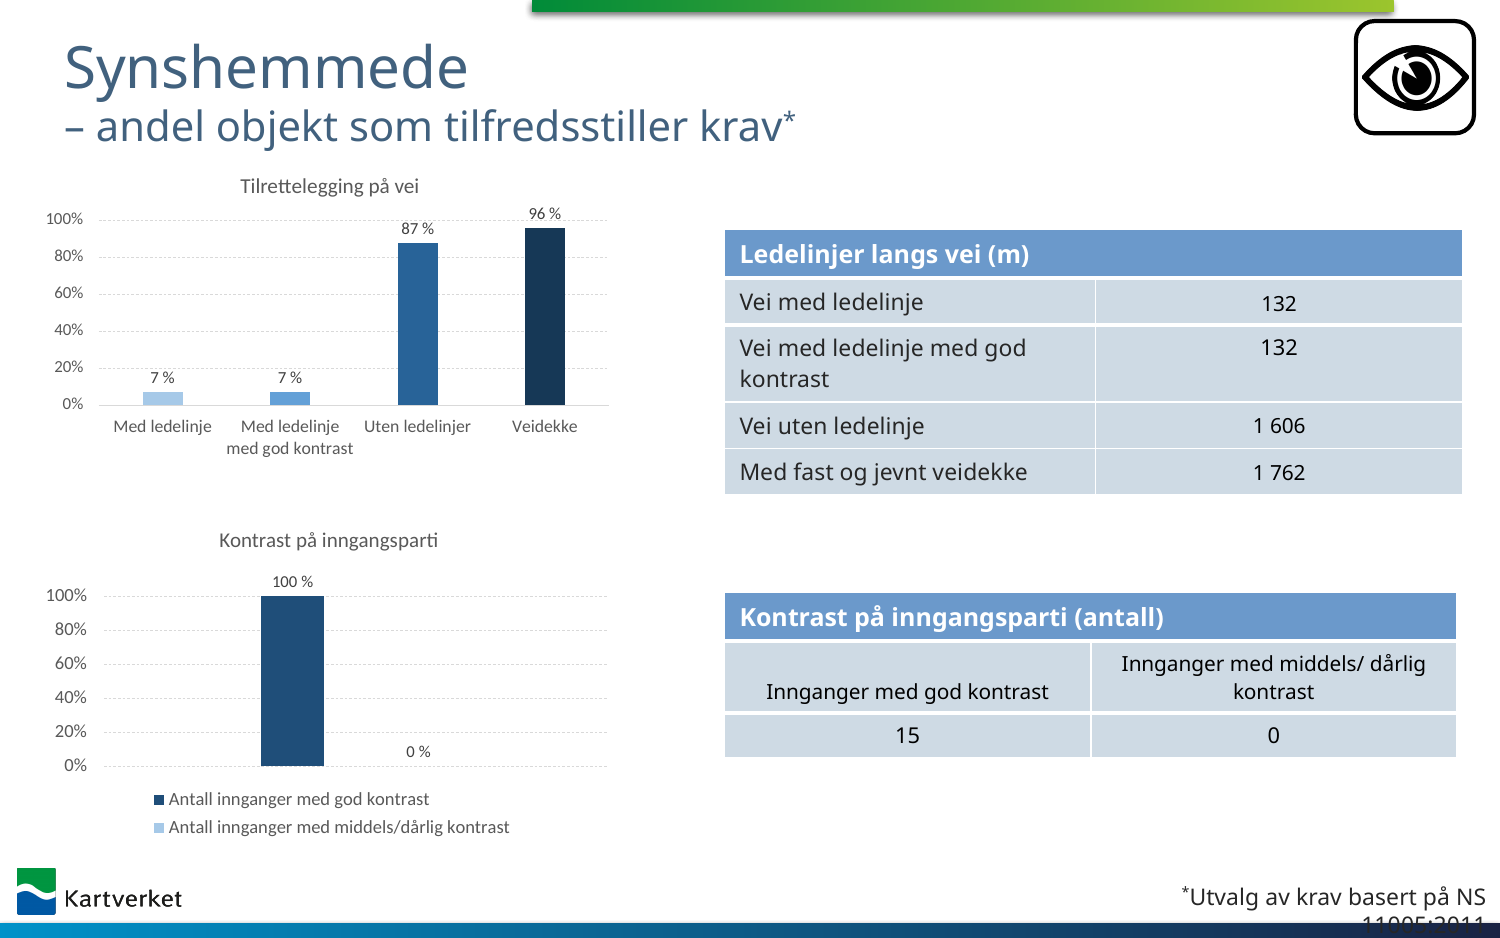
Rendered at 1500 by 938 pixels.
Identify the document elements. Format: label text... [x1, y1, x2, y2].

table_cell Innganger med god kontrast [725, 643, 1090, 711]
table_cell Innganger med middels/ dårlig kontrast [1092, 643, 1456, 711]
table_cell 15 [725, 715, 1090, 757]
table_cell 1 606 [1096, 403, 1462, 448]
table_header Ledelinjer langs vei (m) [725, 230, 1462, 276]
text_box Synshemmede – andel objekt som tilfredsstiller krav* [49, 24, 1431, 158]
table_header Kontrast på inngangsparti (antall) [725, 593, 1456, 639]
table_cell 1 762 [1096, 449, 1462, 494]
picture [41, 520, 617, 846]
picture [41, 166, 619, 492]
table_cell Vei med ledelinje [725, 280, 1095, 323]
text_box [1355, 20, 1475, 134]
table_cell Vei uten ledelinje [725, 403, 1095, 448]
table_cell Vei med ledelinje med god kontrast [725, 327, 1095, 401]
table_cell Med fast og jevnt veidekke [725, 449, 1095, 494]
table_cell 0 [1092, 715, 1456, 757]
table_cell 132 [1096, 280, 1462, 323]
table_cell 132 [1096, 327, 1462, 401]
text_box *Utvalg av krav basert på NS 11005:2011 [1068, 873, 1500, 938]
